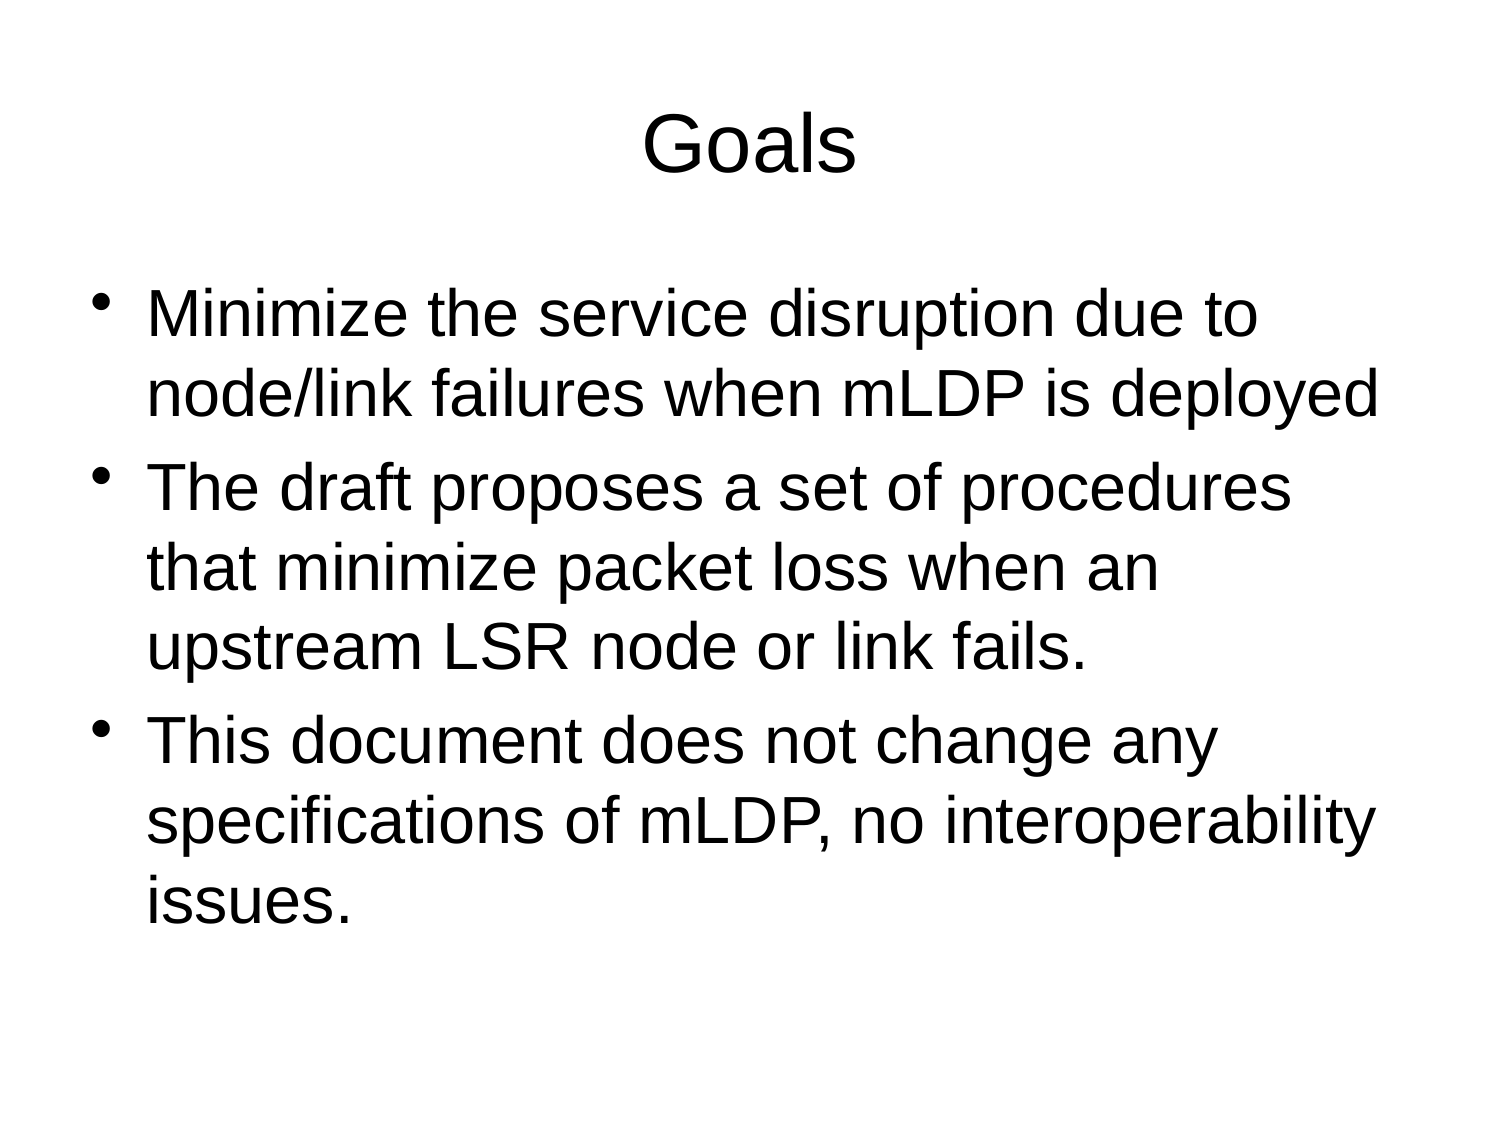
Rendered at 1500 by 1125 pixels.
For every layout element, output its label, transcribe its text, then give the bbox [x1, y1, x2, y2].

title Goals [74, 44, 1426, 233]
list Minimize the service disruption due to node/link failures when mLDP is deployed The draft proposes a set of procedures that minimize packet loss when an upstream LSR node or link fails. This document does not change any specifications of mLDP, no interoperability issues. [74, 262, 1426, 1006]
